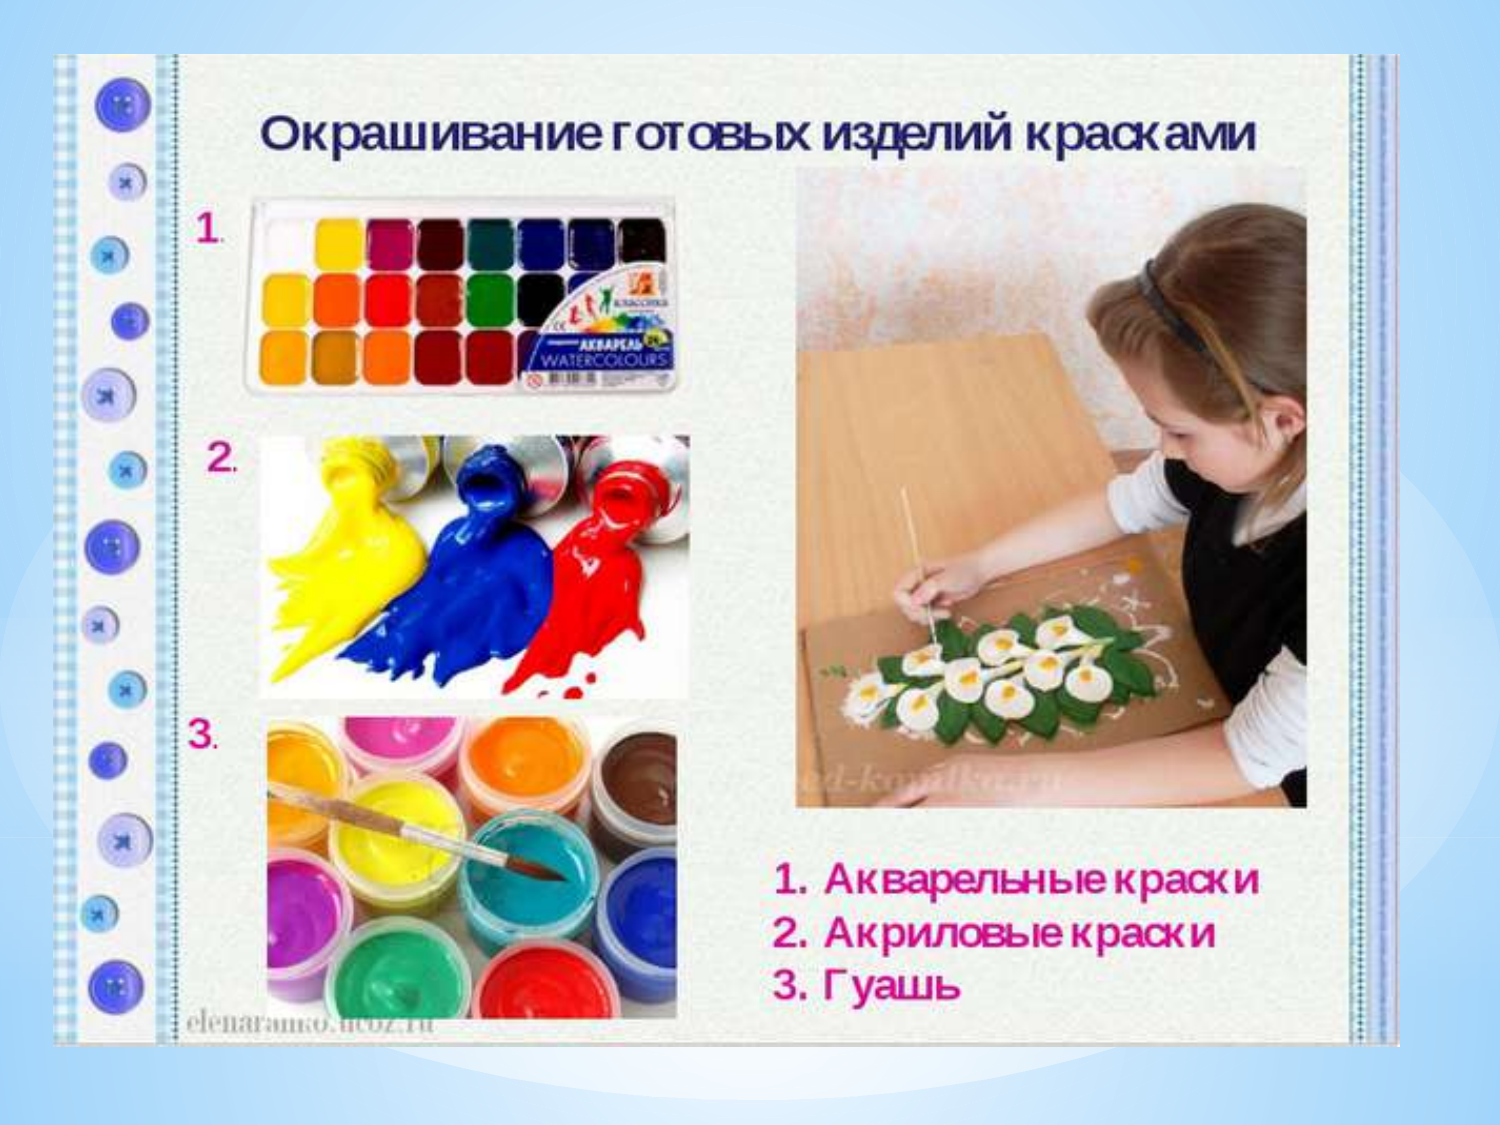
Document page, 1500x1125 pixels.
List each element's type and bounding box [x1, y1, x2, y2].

list [52, 54, 1400, 1047]
